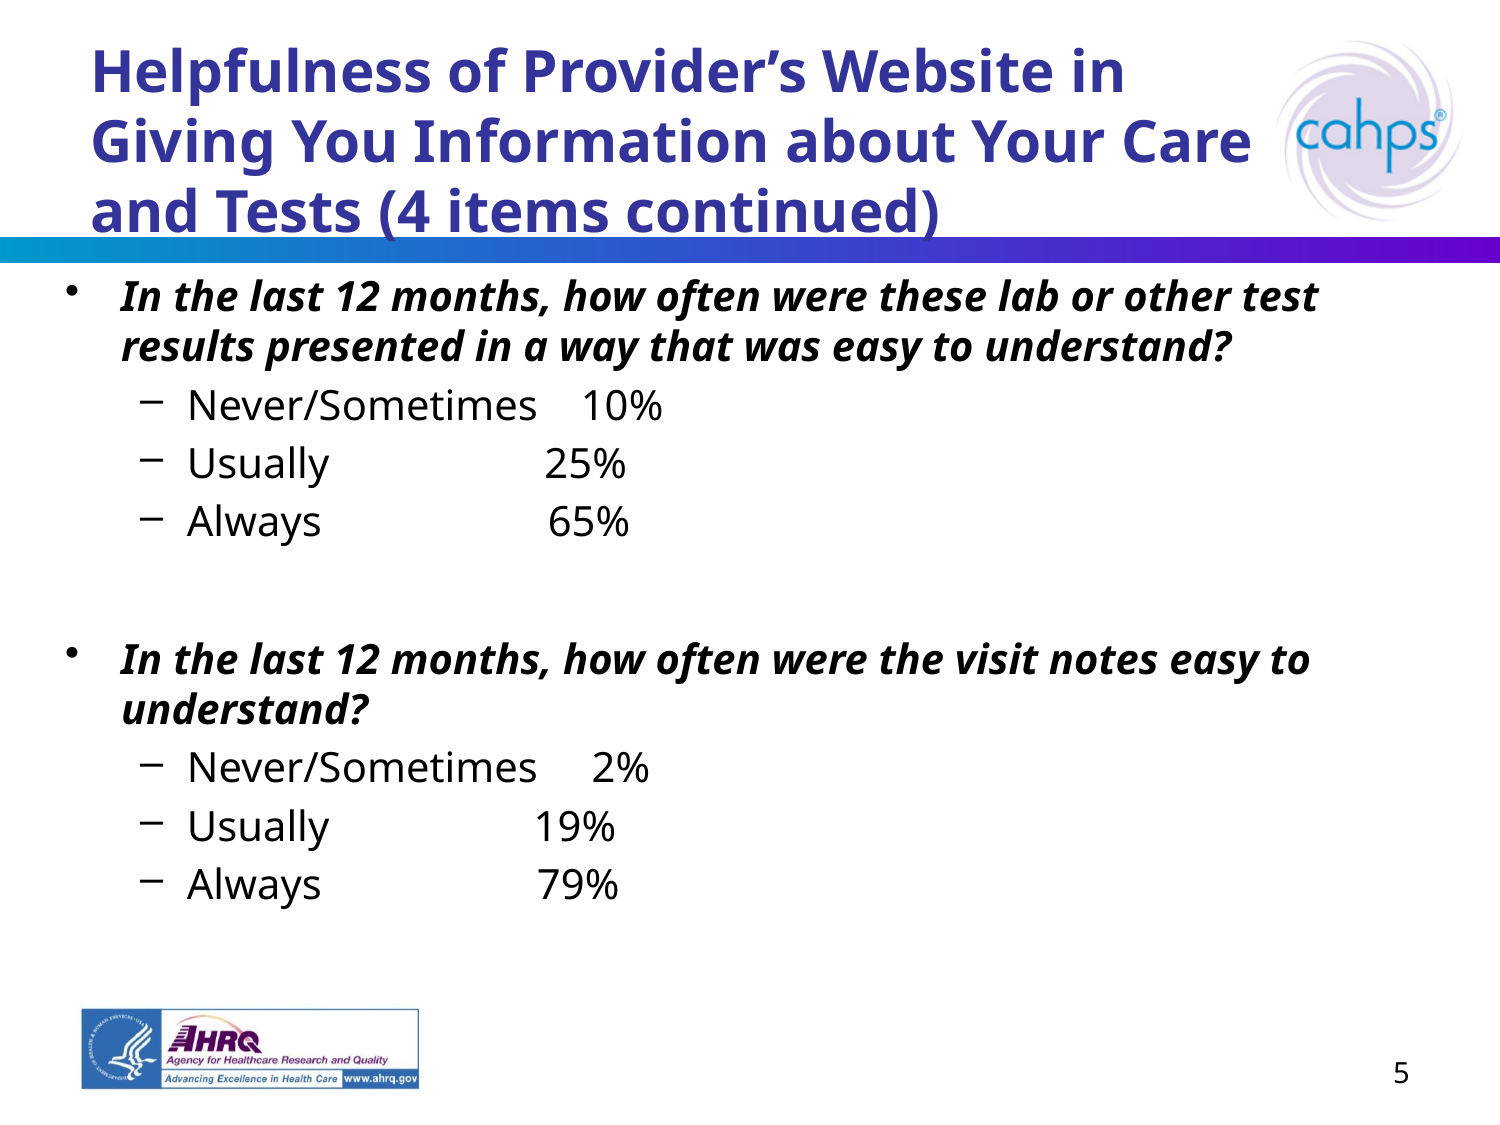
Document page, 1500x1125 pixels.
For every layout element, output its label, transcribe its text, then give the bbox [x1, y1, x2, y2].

list In the last 12 months, how often were these lab or other test results presented in a way that was easy to understand? Never/Sometimes 10% Usually 25% Always 65% In the last 12 months, how often were the visit notes easy to understand? Never/Sometimes 2% Usually 19% Always 79% [50, 262, 1463, 1005]
title Helpfulness of Provider’s Website in Giving You Information about Your Care and Tests (4 items continued) [75, 45, 1313, 233]
slide_number 5 [1074, 1046, 1425, 1125]
picture [1275, 37, 1463, 225]
picture [75, 1005, 425, 1096]
